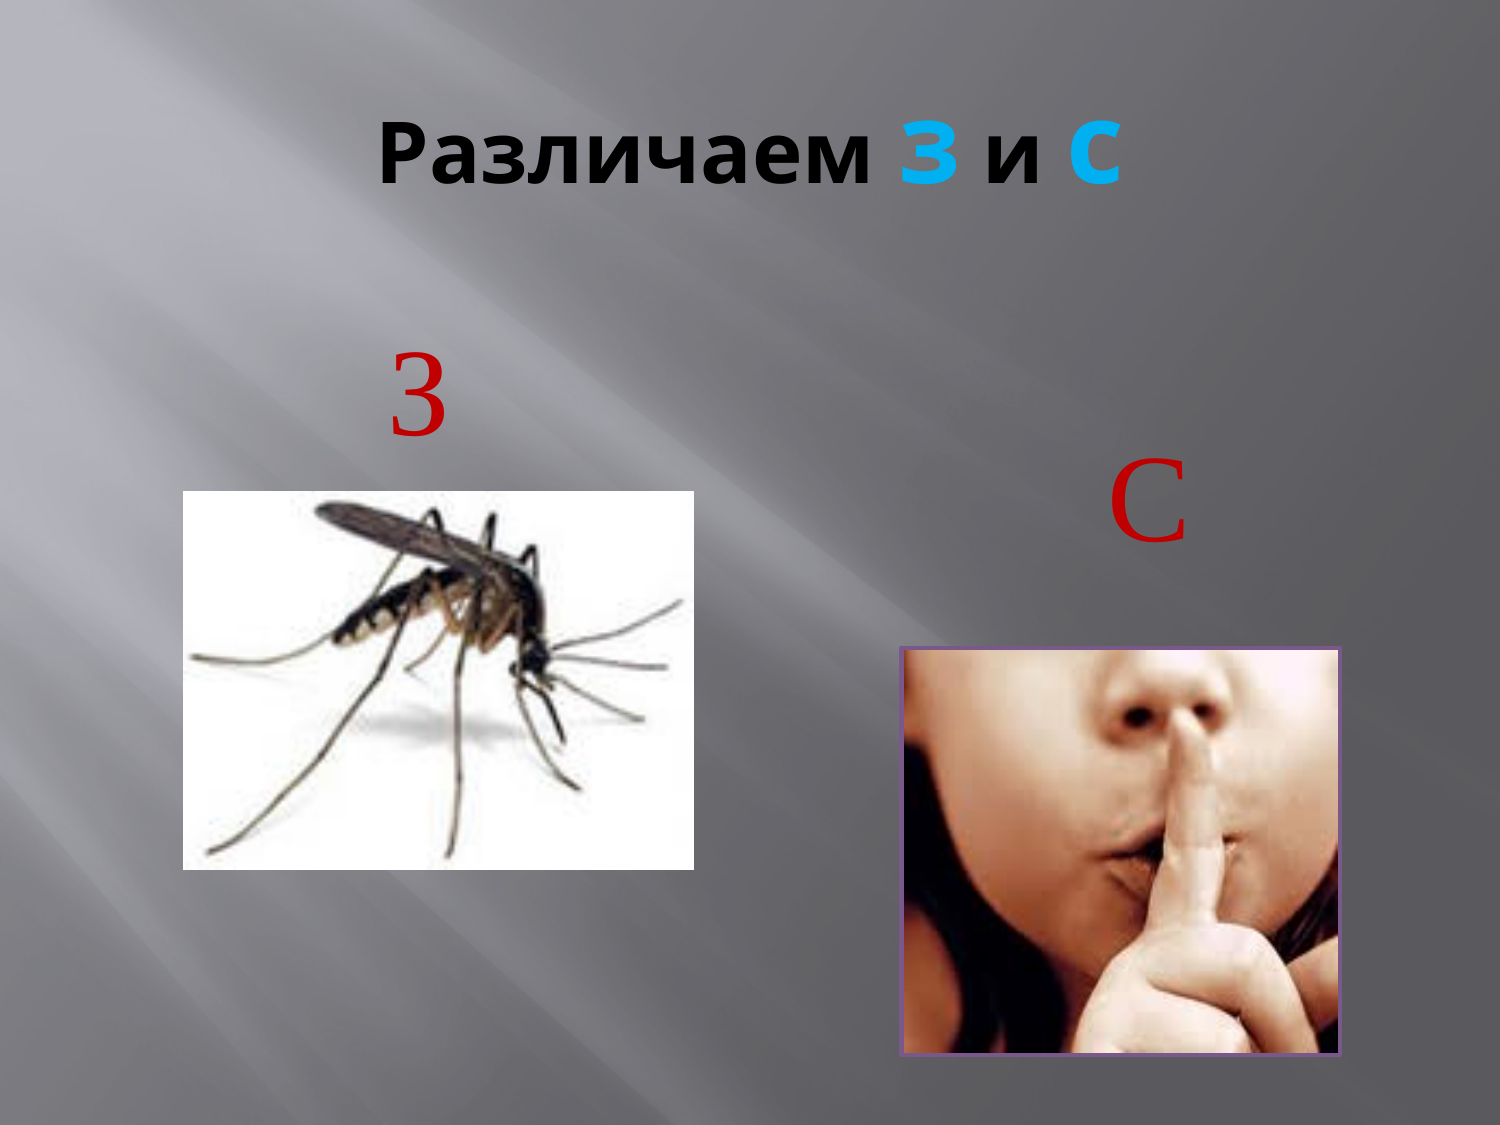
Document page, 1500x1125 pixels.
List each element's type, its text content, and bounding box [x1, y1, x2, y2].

text_box С [1093, 408, 1207, 574]
picture [182, 491, 694, 870]
title Различаем з и с [75, 45, 1425, 233]
picture [903, 649, 1338, 1054]
text_box З [372, 302, 465, 468]
